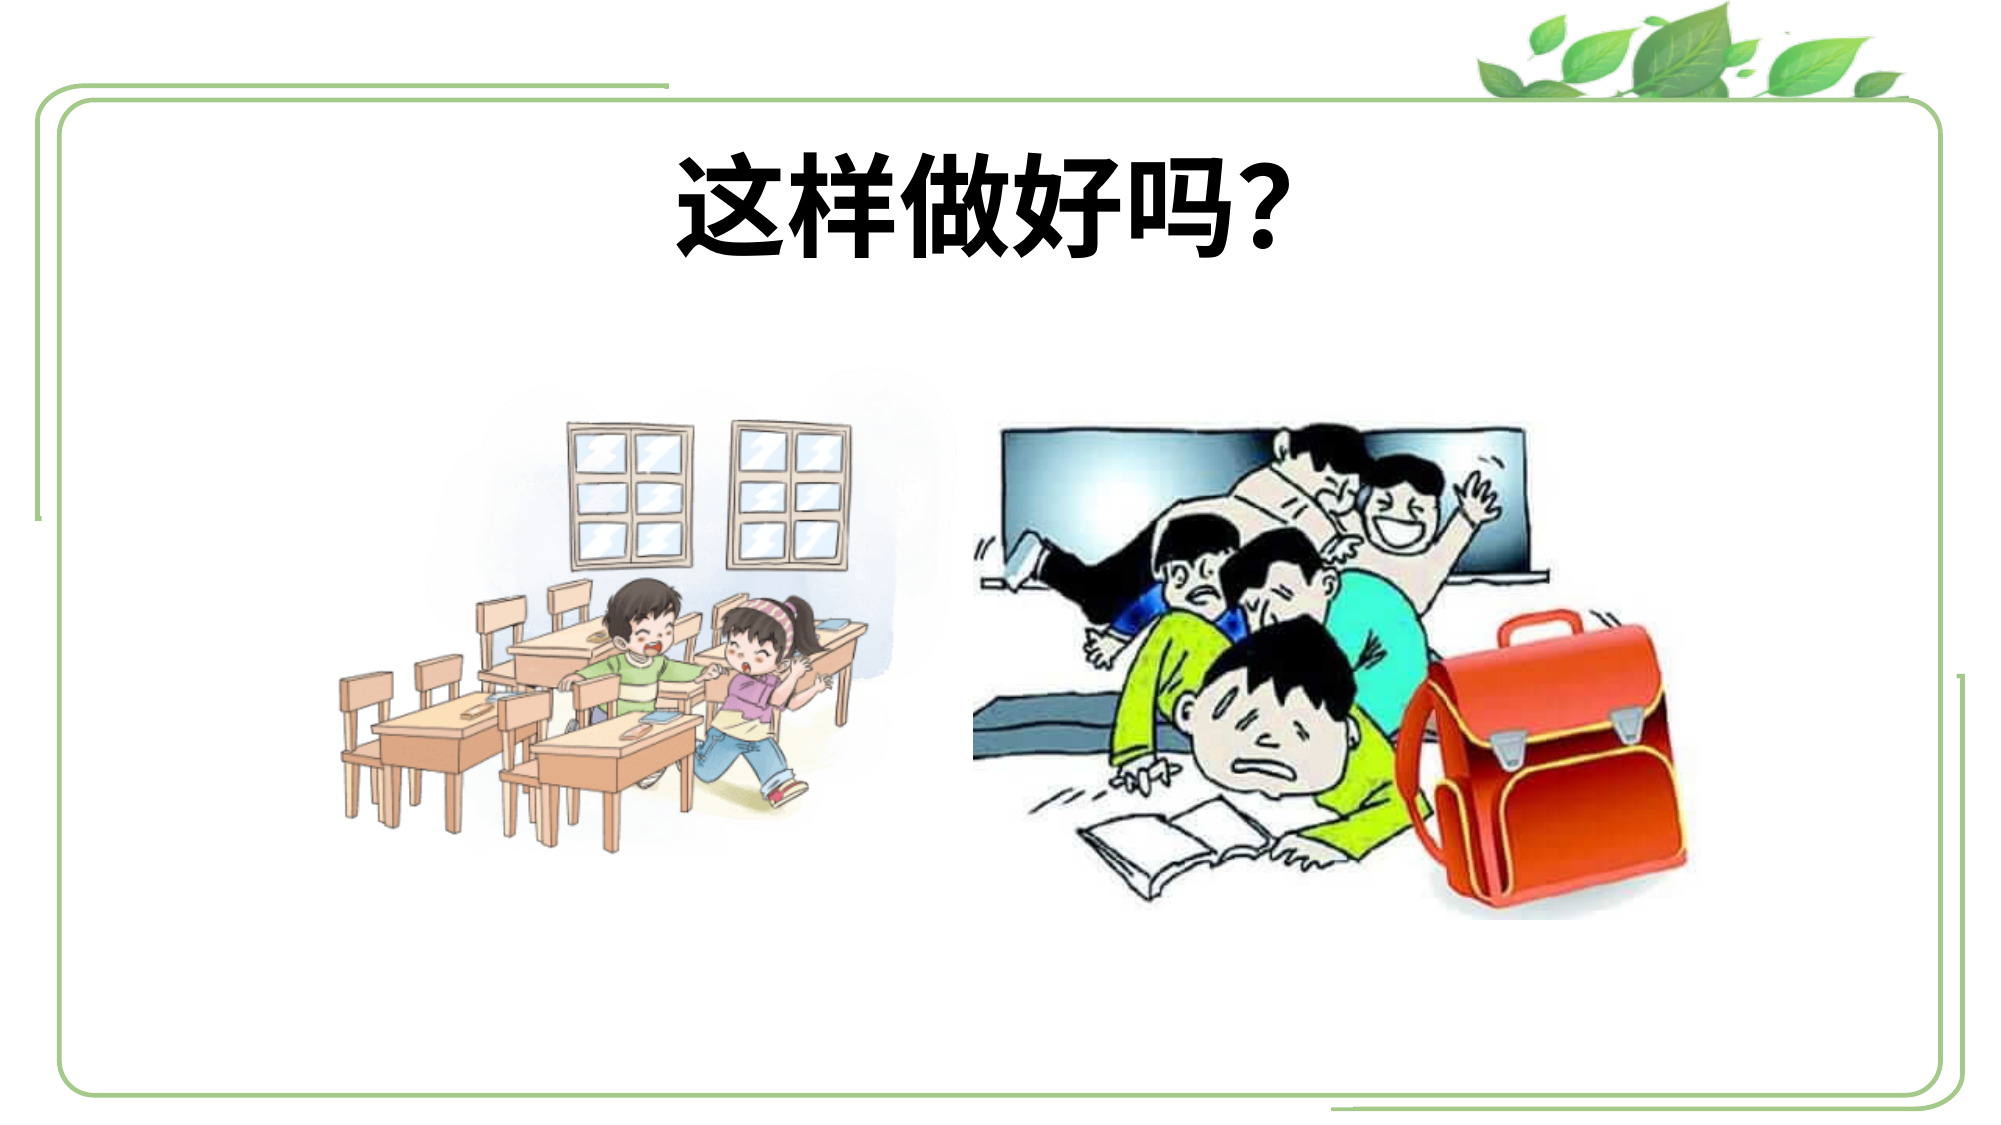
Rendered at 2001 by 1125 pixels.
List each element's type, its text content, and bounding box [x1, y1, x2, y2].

picture [299, 295, 1701, 938]
text_box 这样做好吗？ [449, 128, 1575, 279]
